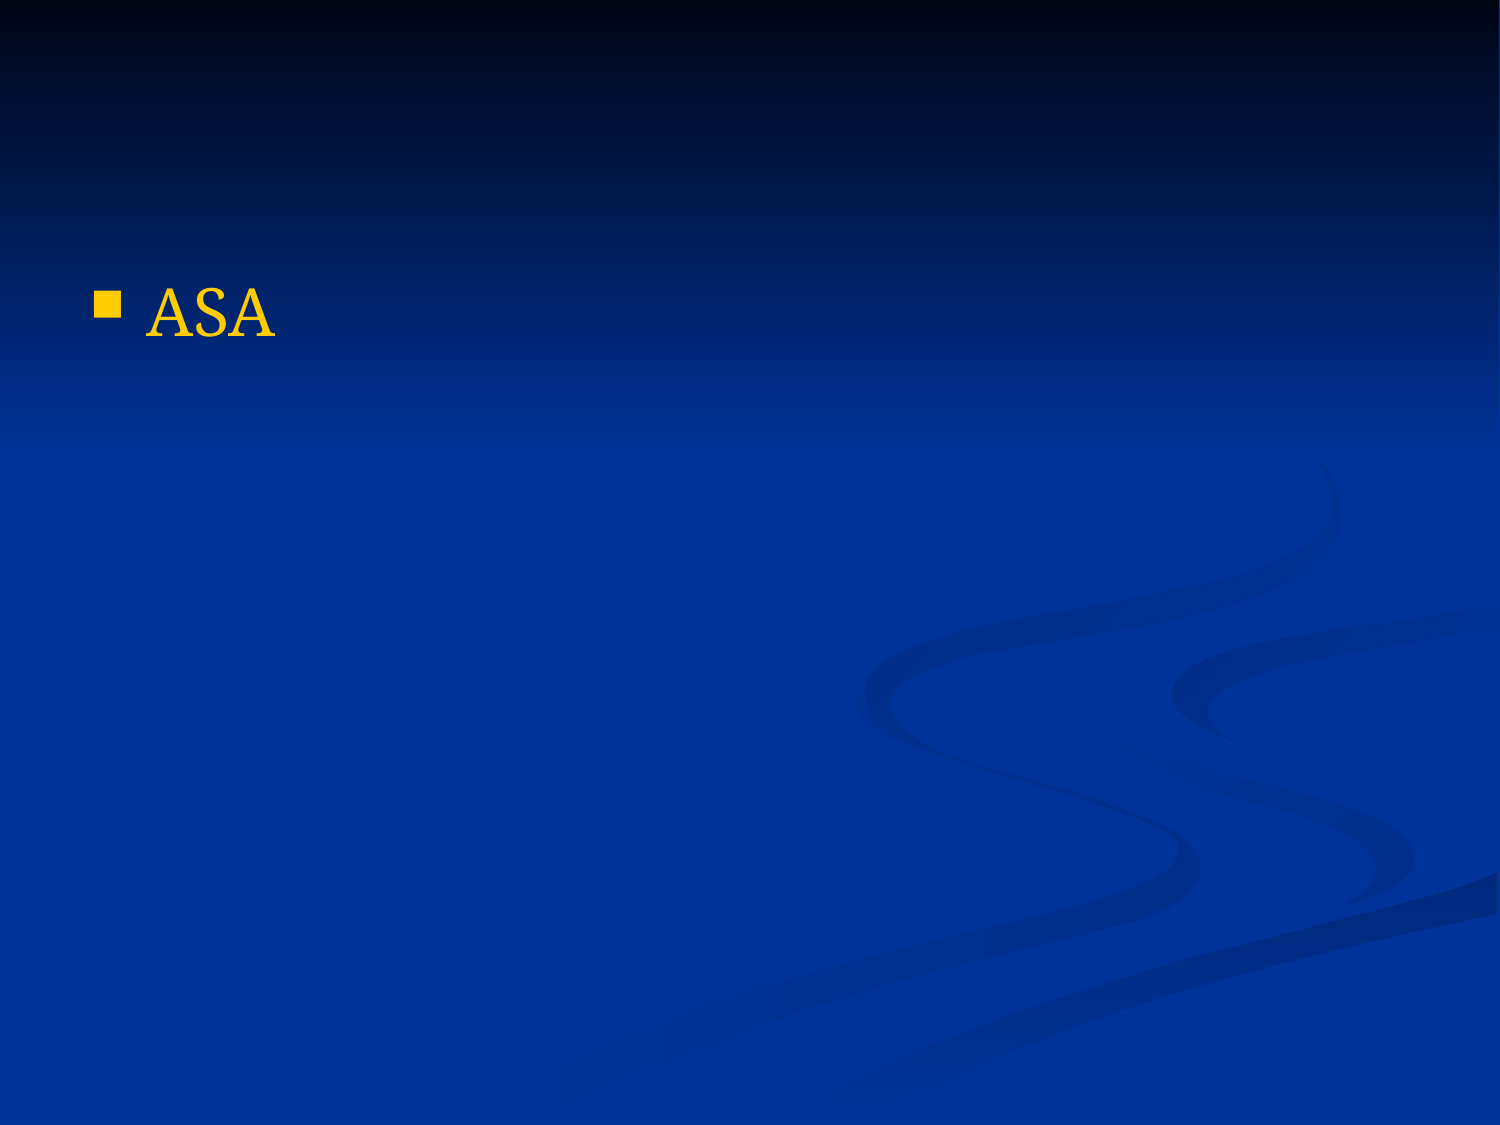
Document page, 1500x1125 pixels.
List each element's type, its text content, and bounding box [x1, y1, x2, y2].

list ASA [74, 262, 1426, 1006]
